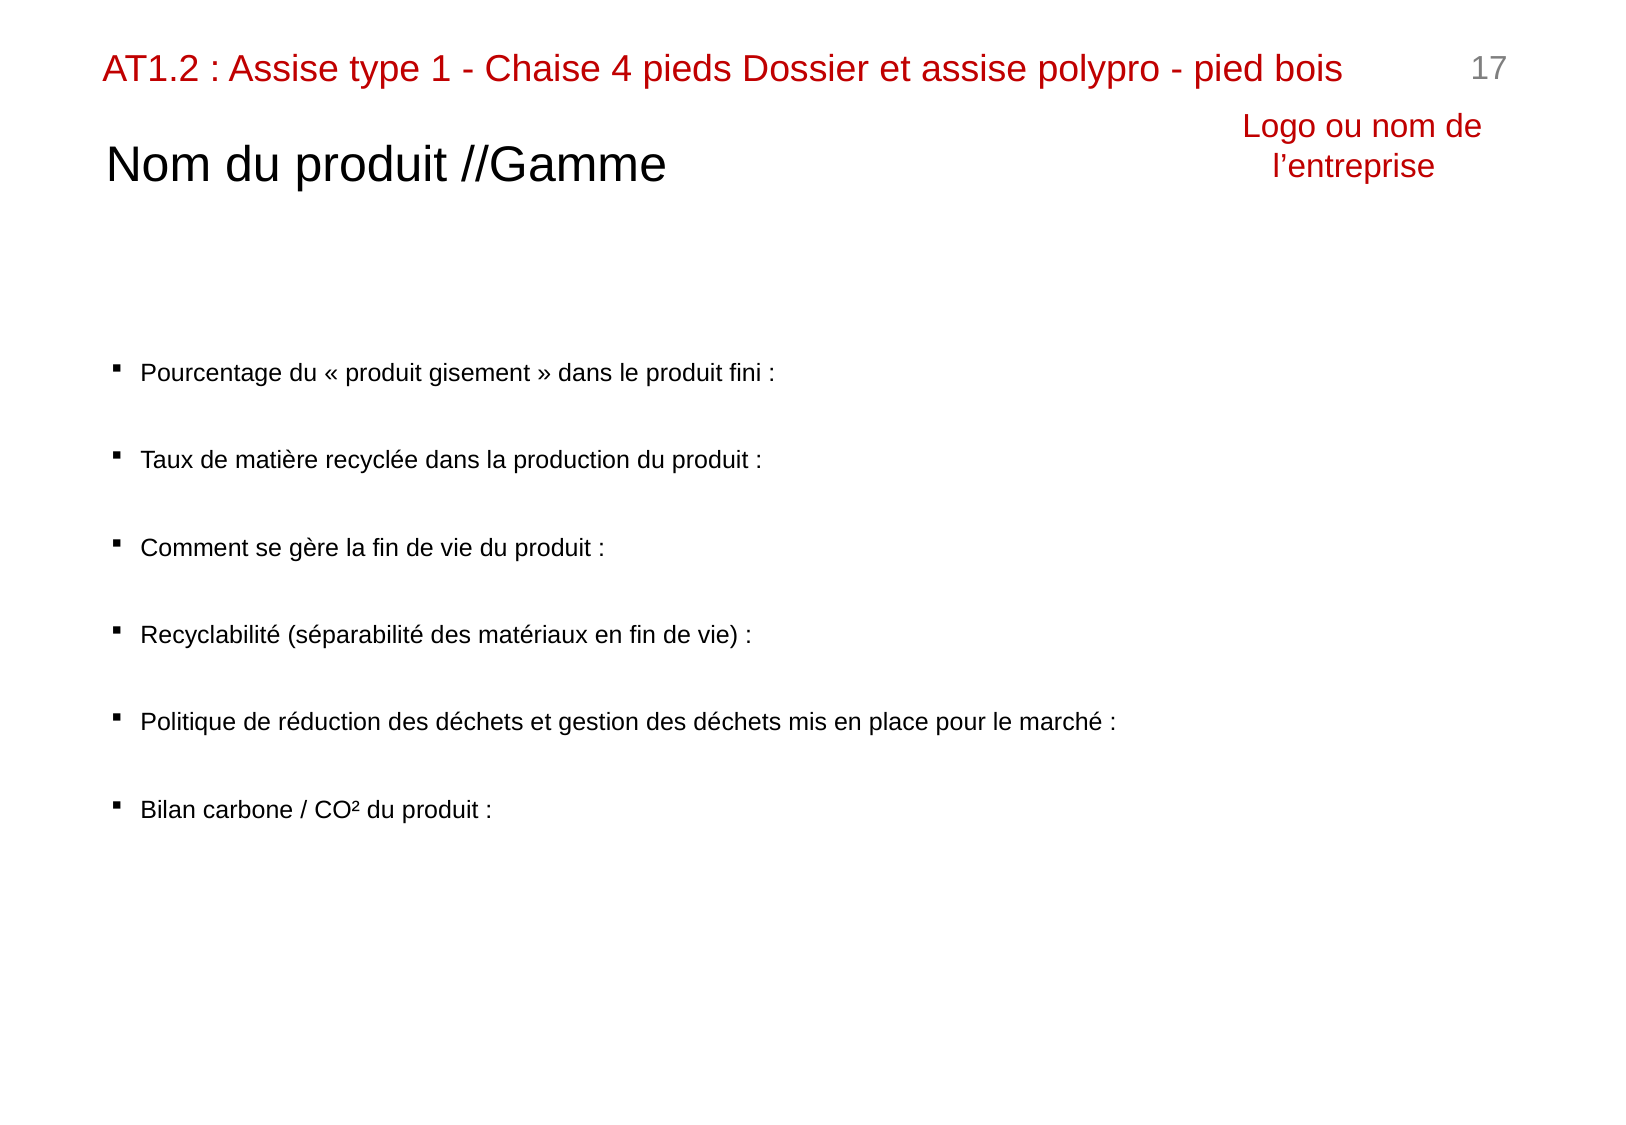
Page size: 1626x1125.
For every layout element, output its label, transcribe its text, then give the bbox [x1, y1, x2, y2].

text_box Pourcentage du « produit gisement » dans le produit fini : Taux de matière recyclée dans la production du produit : Comment se gère la fin de vie du produit : Recyclabilité (séparabilité des matériaux en fin de vie) : Politique de réduction des déchets et gestion des déchets mis en place pour le marché : Bilan carbone / CO² du produit : [81, 304, 1333, 1067]
title AT1.2 : Assise type 1 - Chaise 4 pieds Dossier et assise polypro - pied bois [102, 19, 1426, 109]
text_box Logo ou nom de l’entreprise [1141, 91, 1567, 197]
slide_number 17 [1426, 19, 1523, 91]
list Nom du produit //Gamme [91, 109, 1523, 215]
